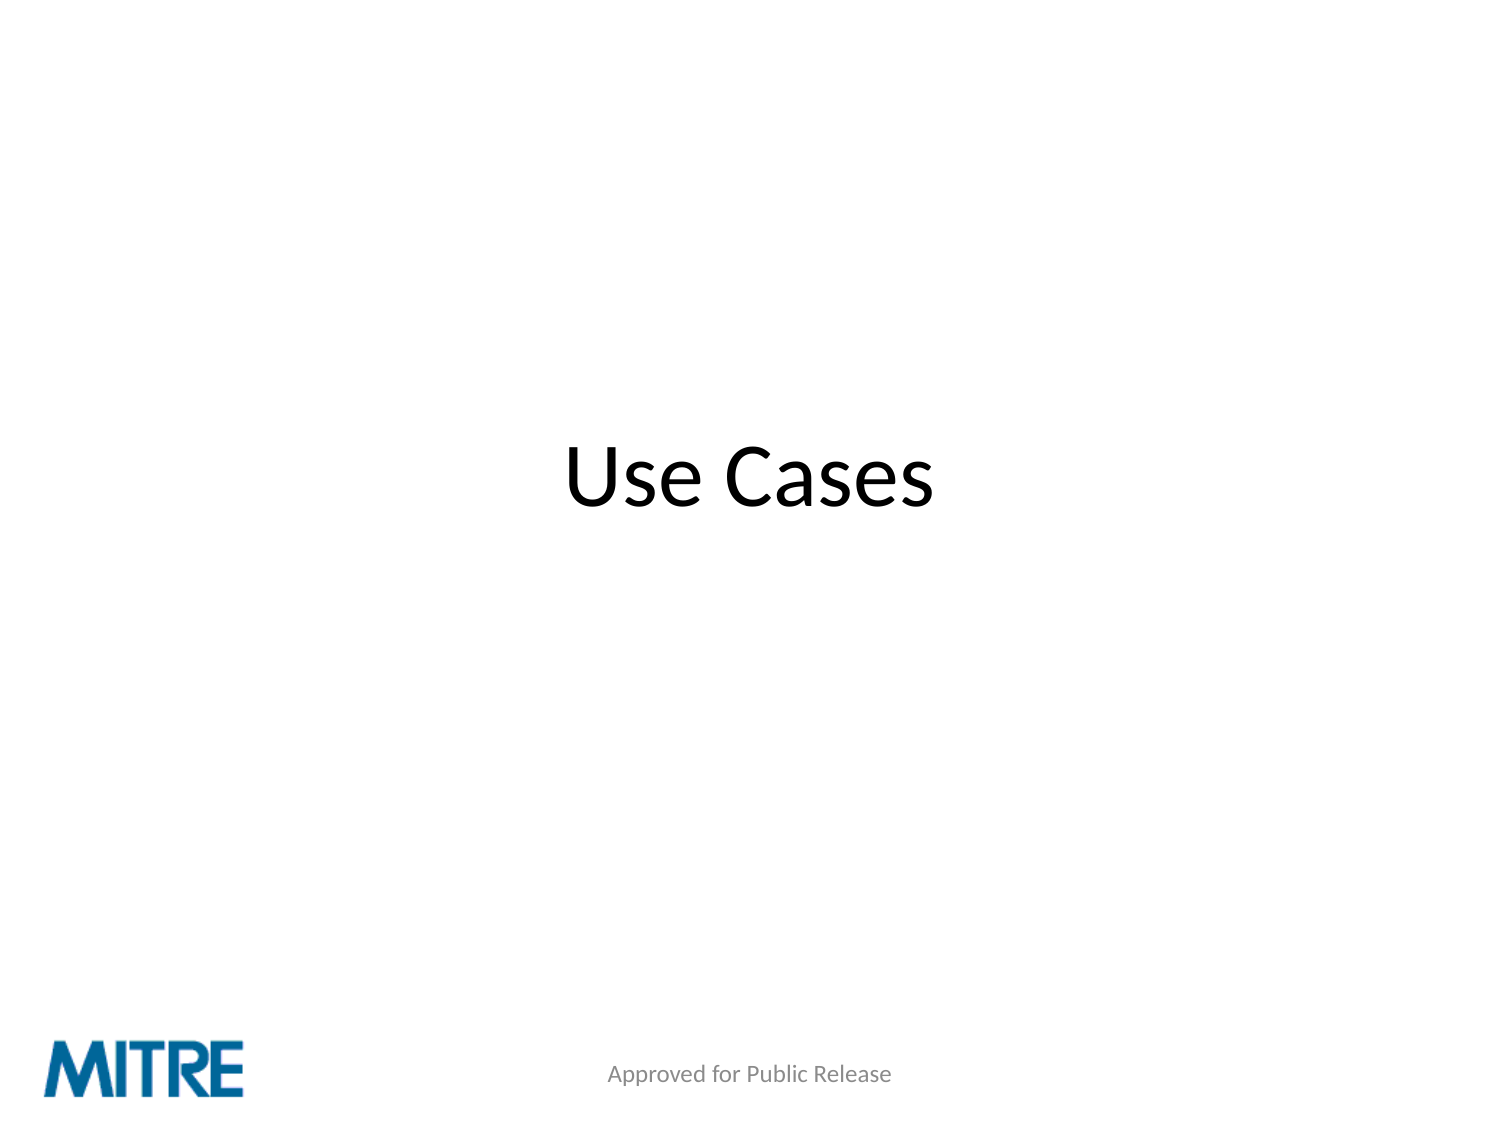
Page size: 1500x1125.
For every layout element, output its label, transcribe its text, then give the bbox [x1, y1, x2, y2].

title Use Cases [112, 349, 1388, 591]
picture [37, 1033, 250, 1103]
footer Approved for Public Release [512, 1042, 988, 1103]
